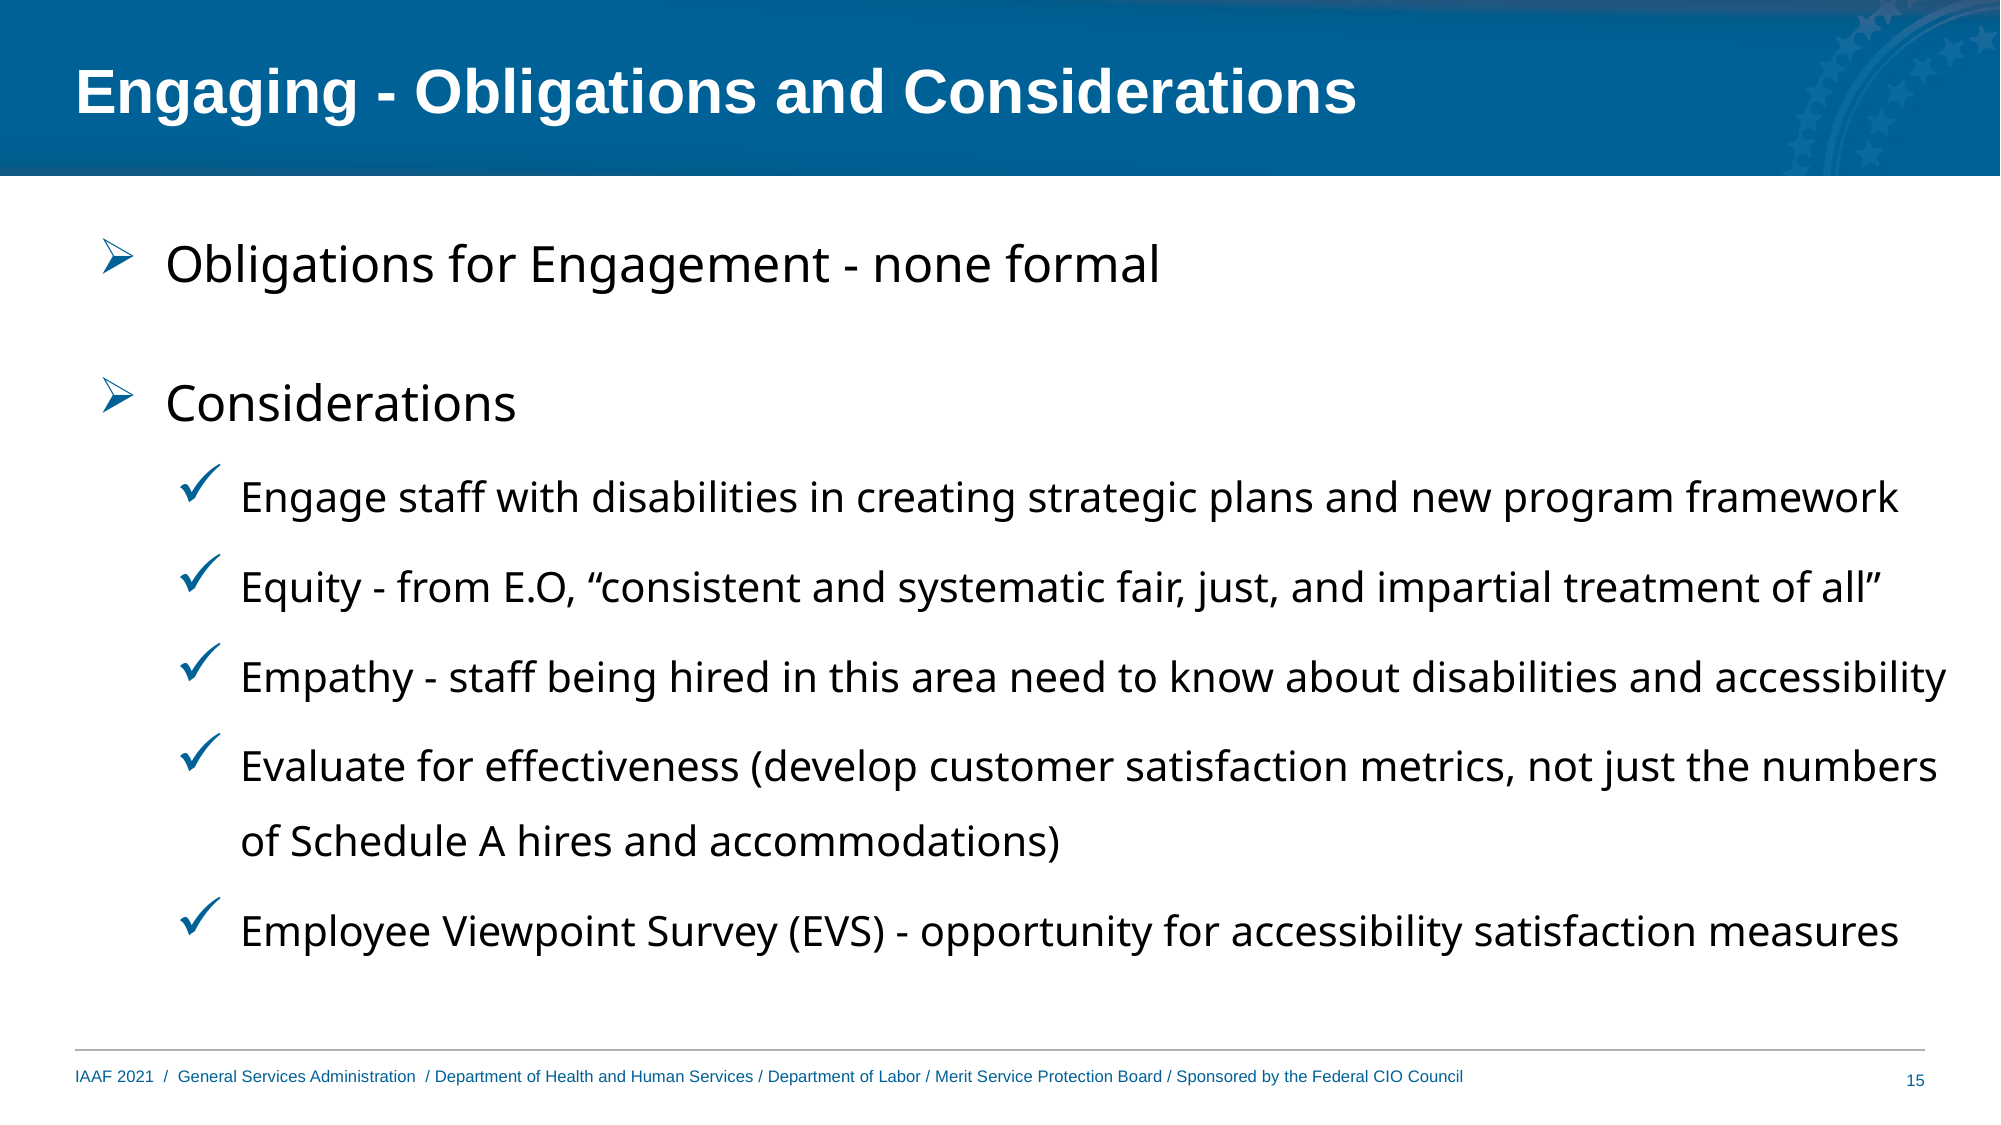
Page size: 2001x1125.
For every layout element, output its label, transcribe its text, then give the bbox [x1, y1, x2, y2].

slide_number 15 [1880, 1065, 1925, 1095]
picture [0, 168, 666, 176]
list Obligations for Engagement - none formal Considerations Engage staff with disabilities in creating strategic plans and new program framework Equity - from E.O, “consistent and systematic fair, just, and impartial treatment of all” Empathy - staff being hired in this area need to know about disabilities and accessibility Evaluate for effectiveness (develop customer satisfaction metrics, not just the numbers of Schedule A hires and accommodations) Employee Viewpoint Survey (EVS) - opportunity for accessibility satisfaction measures [75, 224, 1986, 1035]
title Engaging - Obligations and Considerations [75, 52, 1800, 128]
picture [0, 0, 2000, 176]
